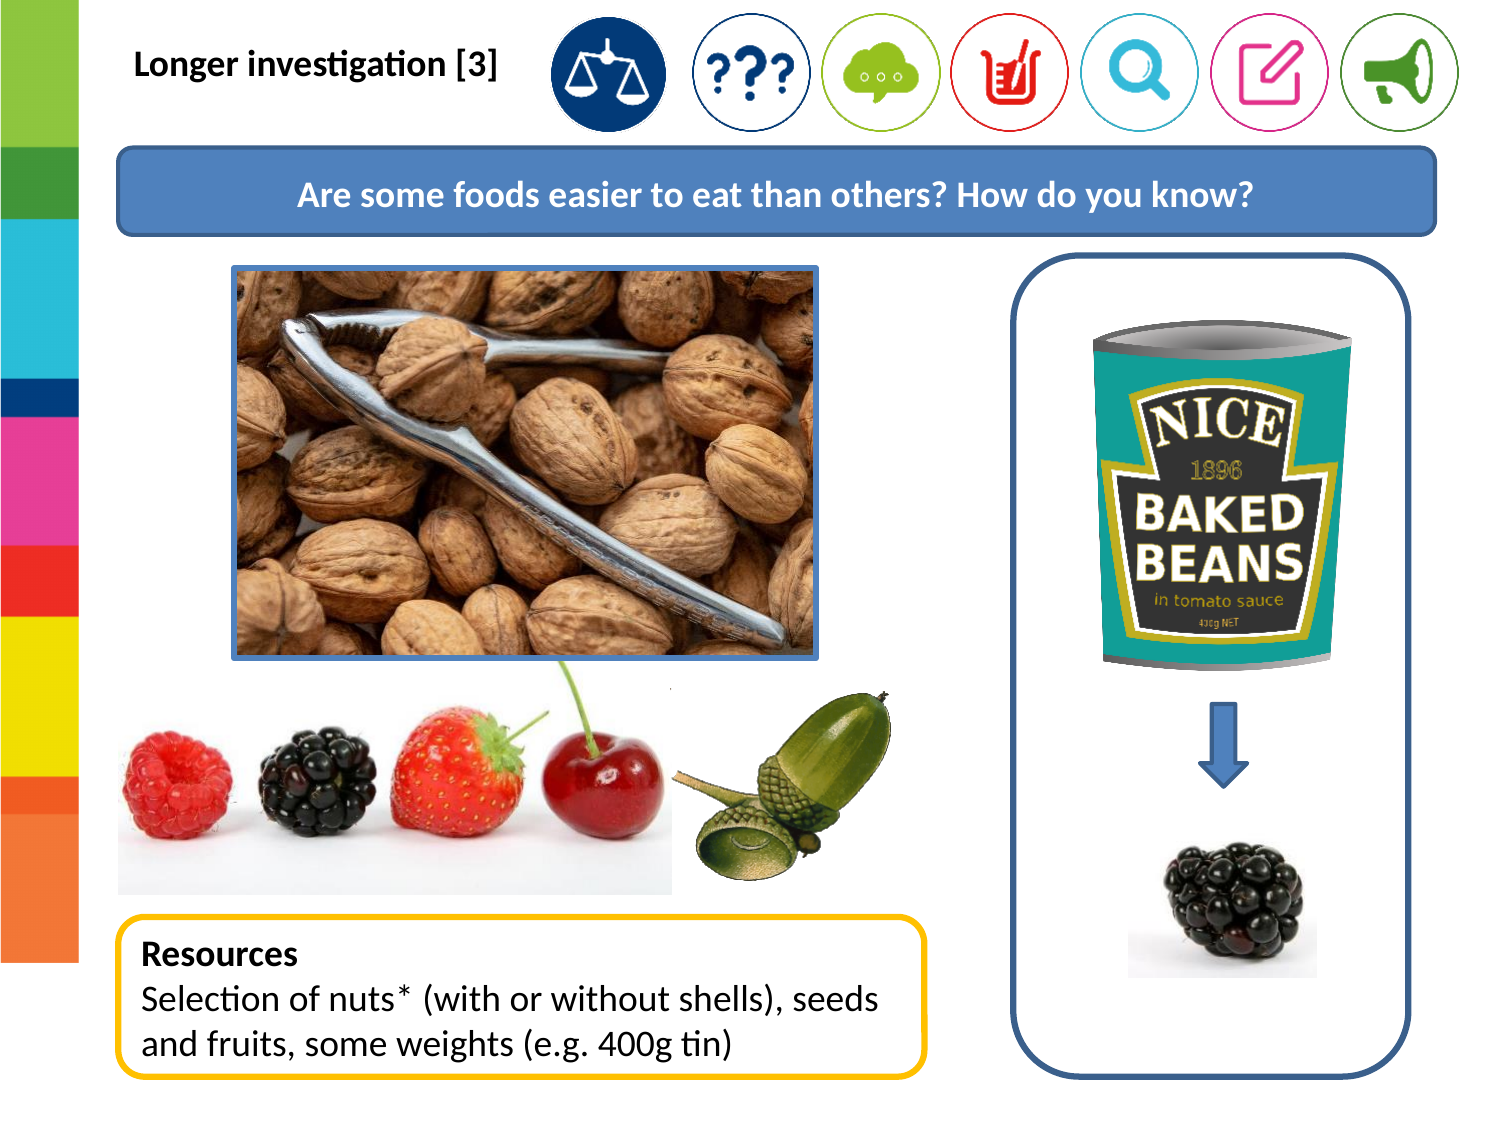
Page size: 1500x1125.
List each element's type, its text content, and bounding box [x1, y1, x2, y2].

picture [691, 13, 811, 132]
text_box [1011, 253, 1411, 1079]
text_box Are some foods easier to eat than others? How do you know? [116, 145, 1438, 237]
picture [1, 0, 78, 962]
picture [950, 13, 1069, 132]
text_box Longer investigation [3] [118, 31, 514, 91]
picture [1128, 825, 1317, 978]
picture [1210, 13, 1329, 132]
picture [1093, 320, 1352, 671]
picture [549, 15, 668, 134]
picture [1339, 13, 1459, 132]
picture [821, 13, 941, 132]
picture [117, 271, 913, 900]
picture [1080, 13, 1200, 132]
text_box Resources Selection of nuts* (with or without shells), seeds and fruits, some weights (e.g. 400g tin) [116, 914, 927, 1079]
